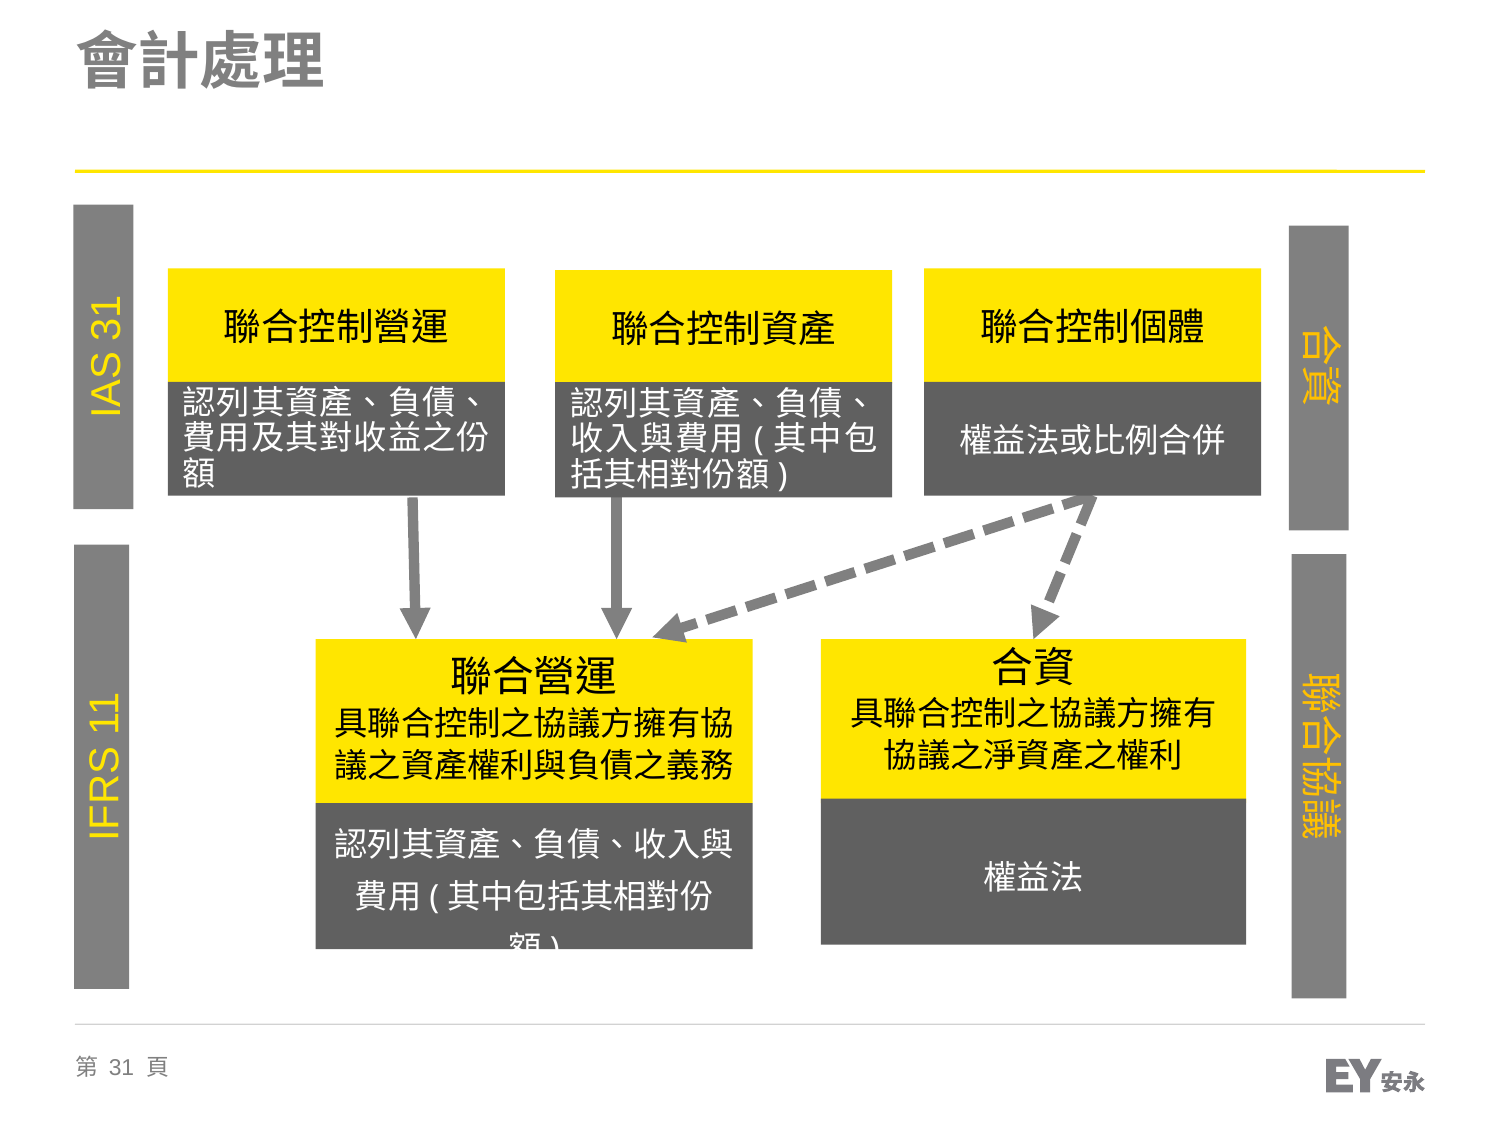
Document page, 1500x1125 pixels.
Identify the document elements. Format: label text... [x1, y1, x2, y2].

text_box [1288, 225, 1349, 531]
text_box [73, 204, 1262, 990]
title 會計處理 [75, 33, 1425, 175]
text_box [1291, 554, 1347, 999]
text_box 聯合協議 [1297, 666, 1341, 885]
text_box 合資 [1297, 318, 1341, 454]
